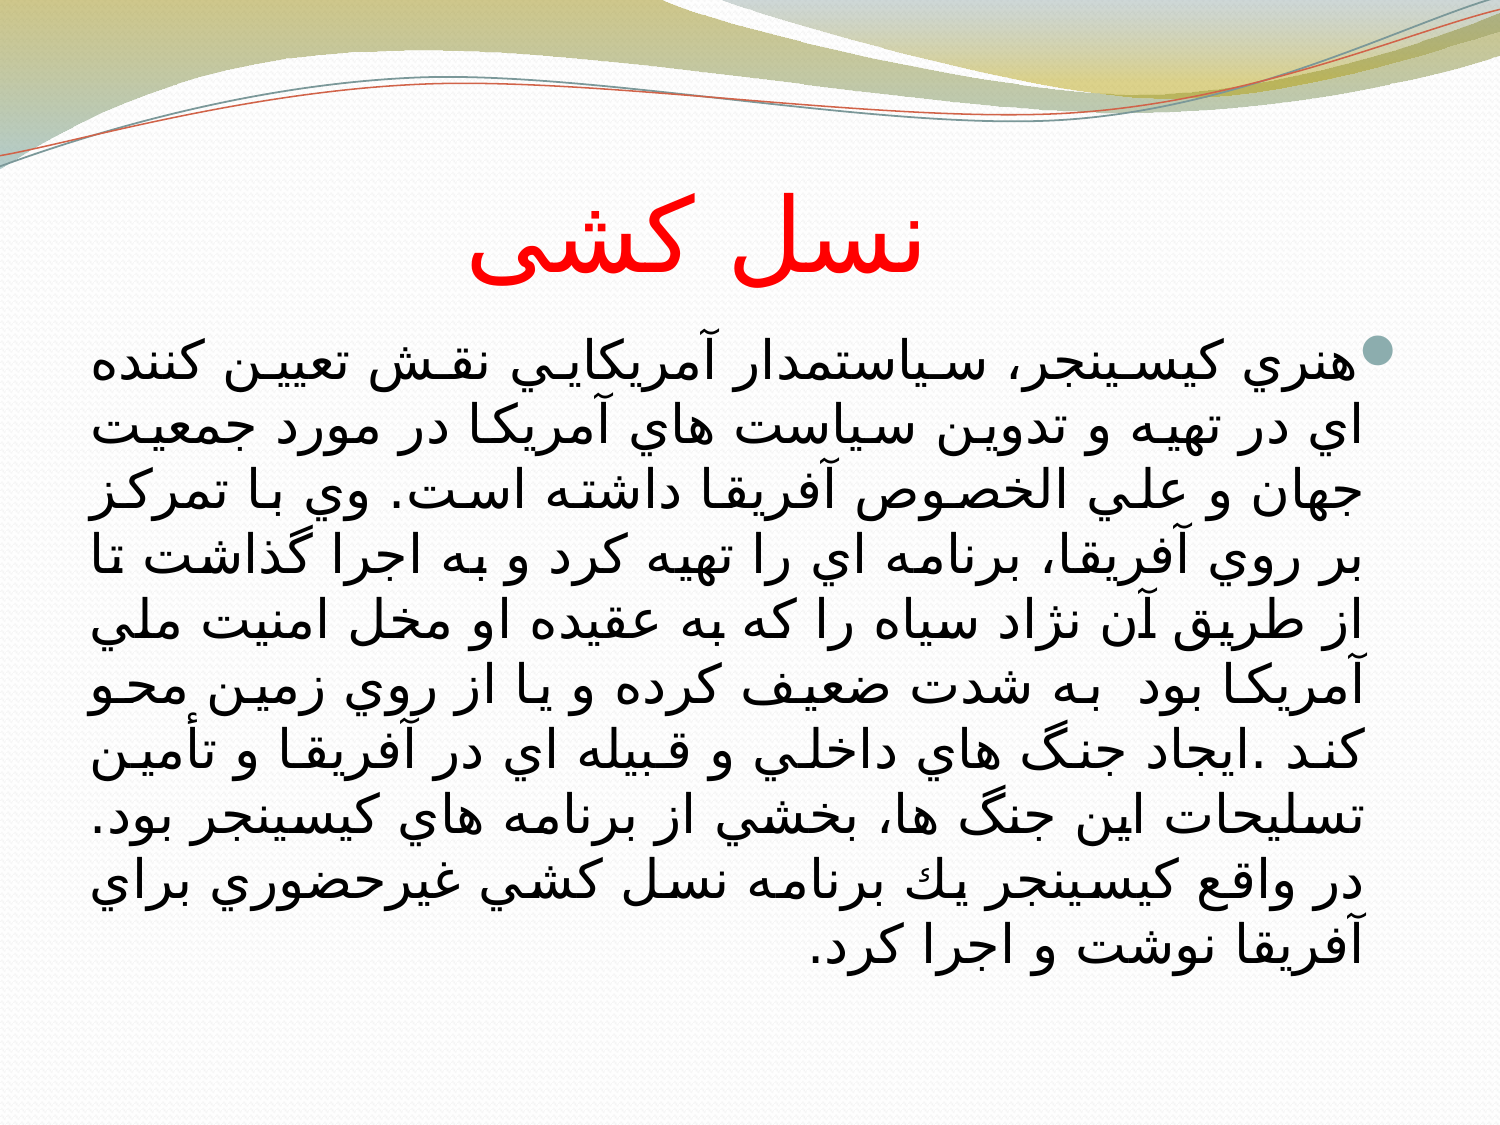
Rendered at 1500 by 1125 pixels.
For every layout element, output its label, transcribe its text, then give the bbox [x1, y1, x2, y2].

title نسل کشی [386, 140, 1008, 294]
list هنري كيسينجر، سياستمدار آمريكايي نقش تعيين كننده اي در تهيه و تدوين سياست هاي آمريكا در مورد جمعيت جهان و علي الخصوص آفريقا داشته است. وي با تمركز بر روي آفريقا، برنامه اي را تهيه کرد و به اجرا گذاشت تا از طريق آن نژاد سياه را كه به عقيده او مخل امنيت ملي آمريكا بود به شدت ضعيف كرده و يا از روي زمين محو كند .ايجاد جنگ هاي داخلي و قبيله اي در آفريقا و تأمين تسليحات اين جنگ ها، بخشي از برنامه هاي كيسينجر بود. در واقع كيسينجر يك برنامه نسل كشي غيرحضوري براي آفريقا نوشت و اجرا كرد. [74, 317, 1426, 1038]
